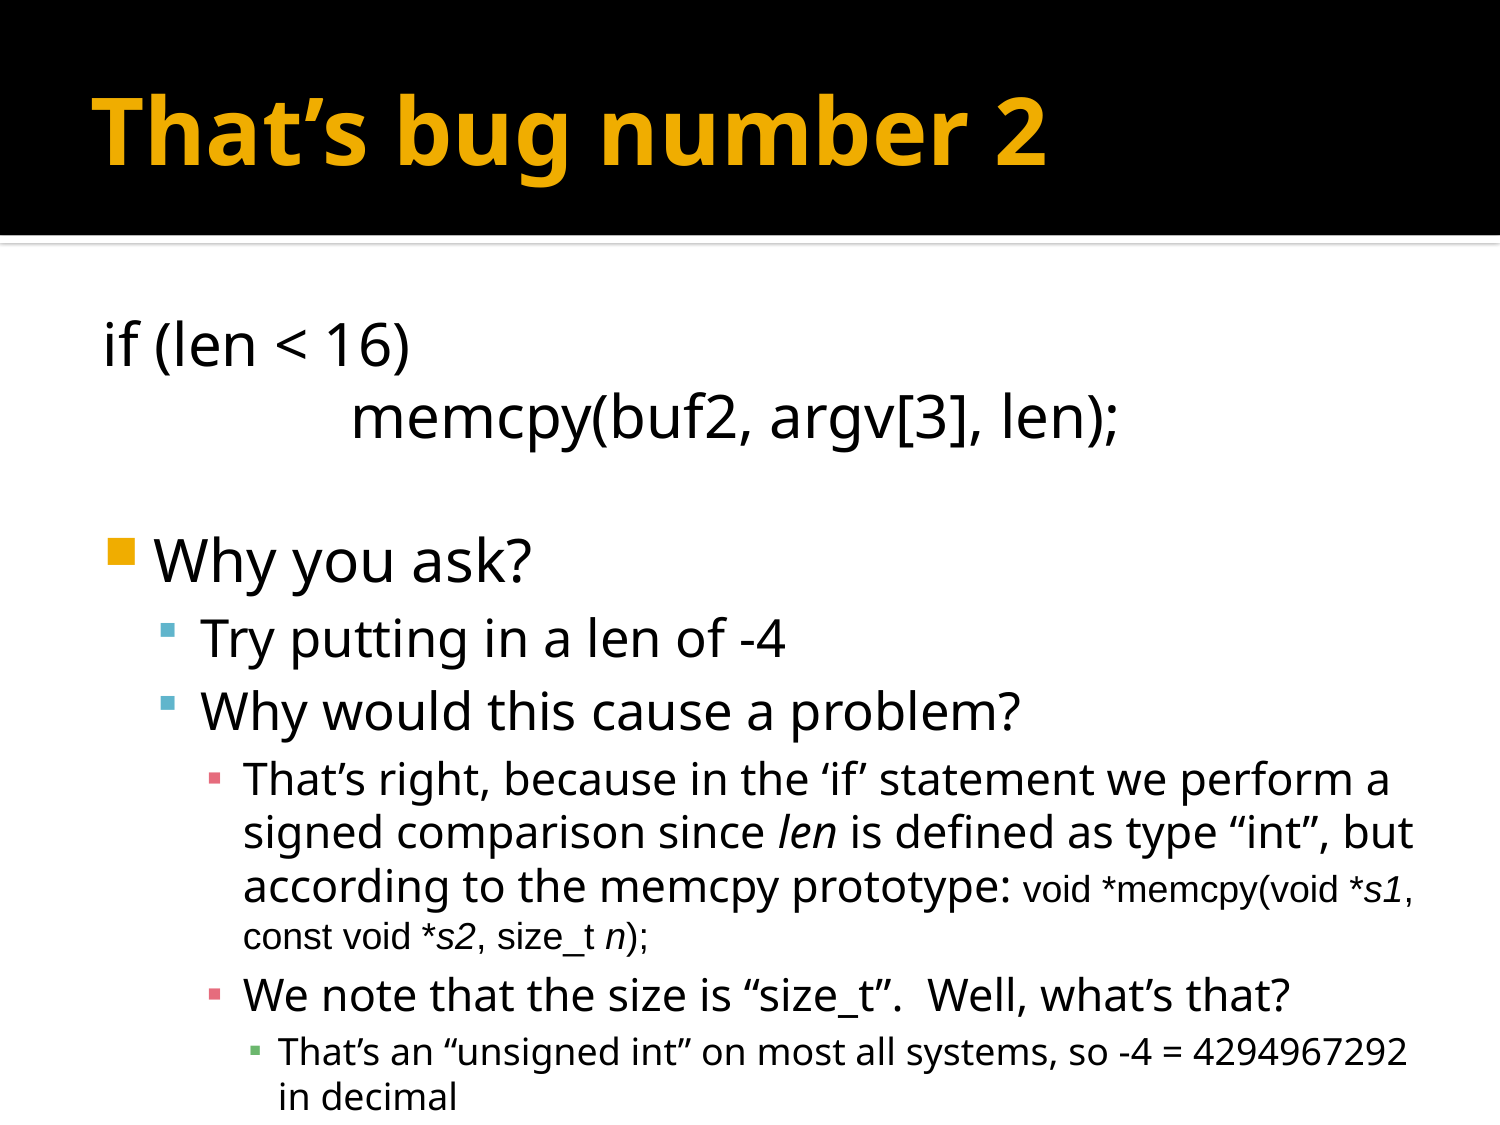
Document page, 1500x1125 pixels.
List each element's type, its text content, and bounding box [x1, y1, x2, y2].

title That’s bug number 2 [75, 25, 1425, 231]
list if (len < 16) memcpy(buf2, argv[3], len); Why you ask? Try putting in a len of -4 Why would this cause a problem? That’s right, because in the ‘if’ statement we perform a signed comparison since len is defined as type “int”, but according to the memcpy prototype: void *memcpy(void *s1, const void *s2, size_t n); We note that the size is “size_t”. Well, what’s that? That’s an “unsigned int” on most all systems, so -4 = 4294967292 in decimal [75, 291, 1450, 1125]
